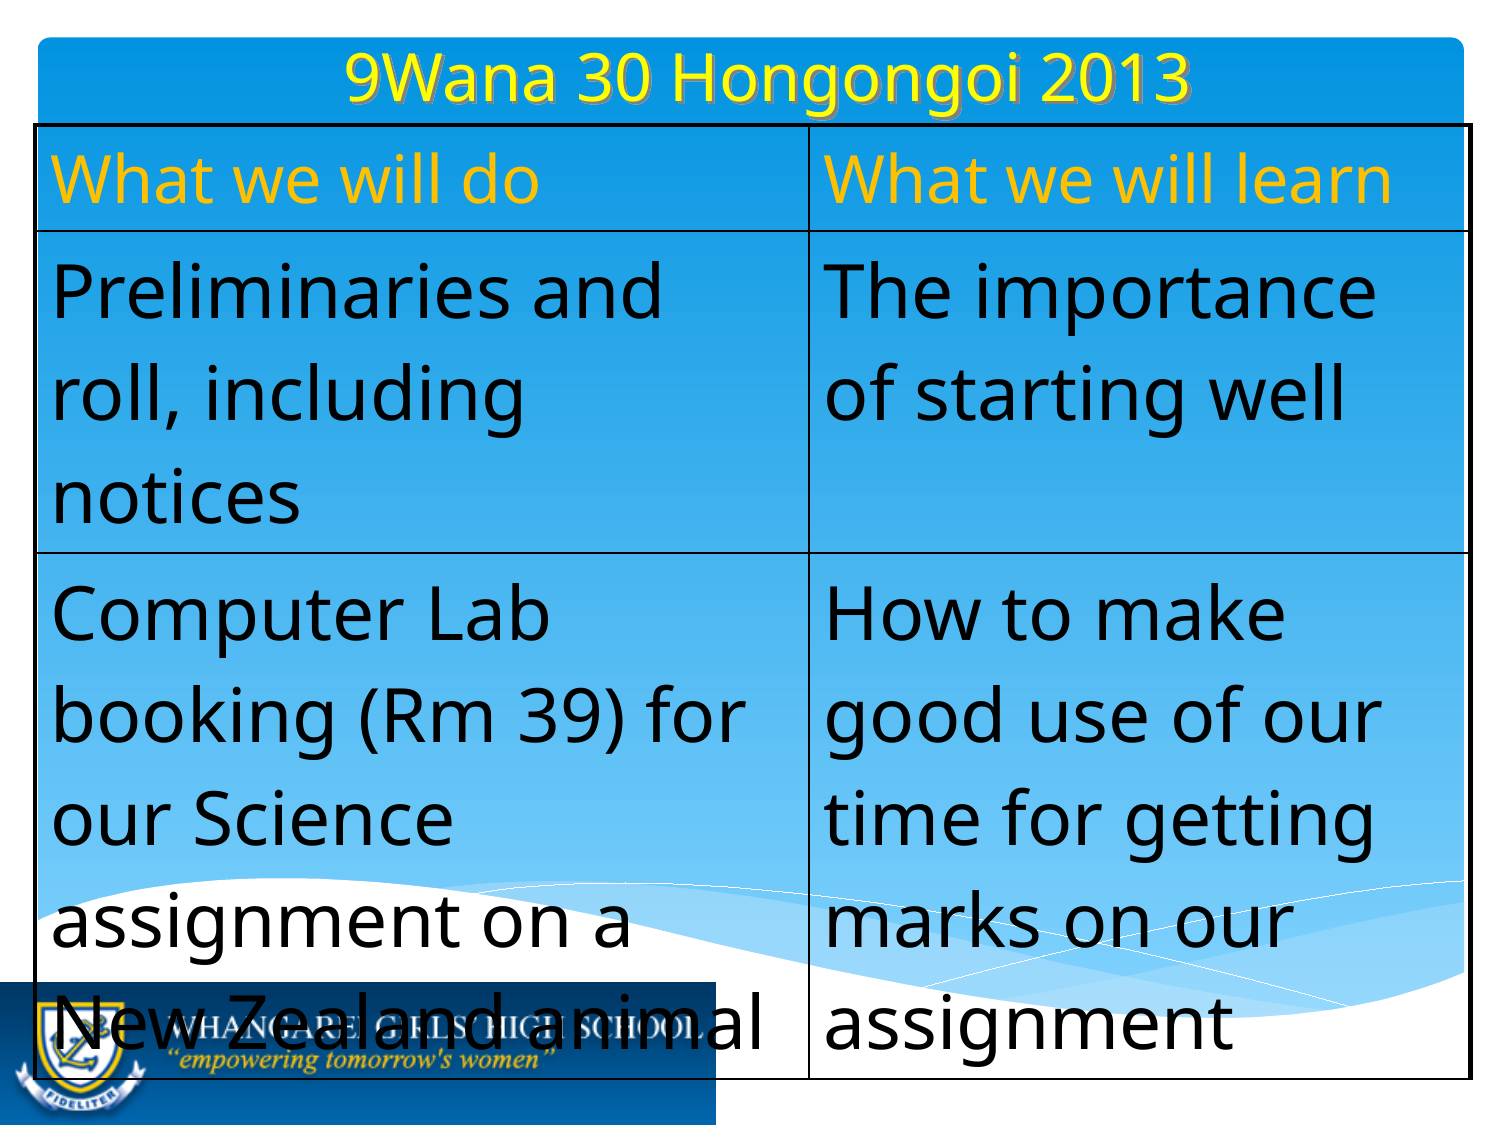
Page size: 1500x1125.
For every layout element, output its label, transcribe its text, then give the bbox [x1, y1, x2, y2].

table_header What we will do [37, 127, 808, 230]
table_cell Computer Lab booking (Rm 39) for our Science assignment on a New Zealand animal [37, 554, 808, 1078]
table_cell The importance of starting well [810, 232, 1468, 552]
picture [0, 982, 716, 1125]
text_box 9Wana 30 Hongongoi 2013 [162, 24, 1375, 123]
table_cell How to make good use of our time for getting marks on our assignment [810, 554, 1468, 1078]
table_header What we will learn [810, 127, 1468, 230]
table_cell Preliminaries and roll, including notices [37, 232, 808, 552]
